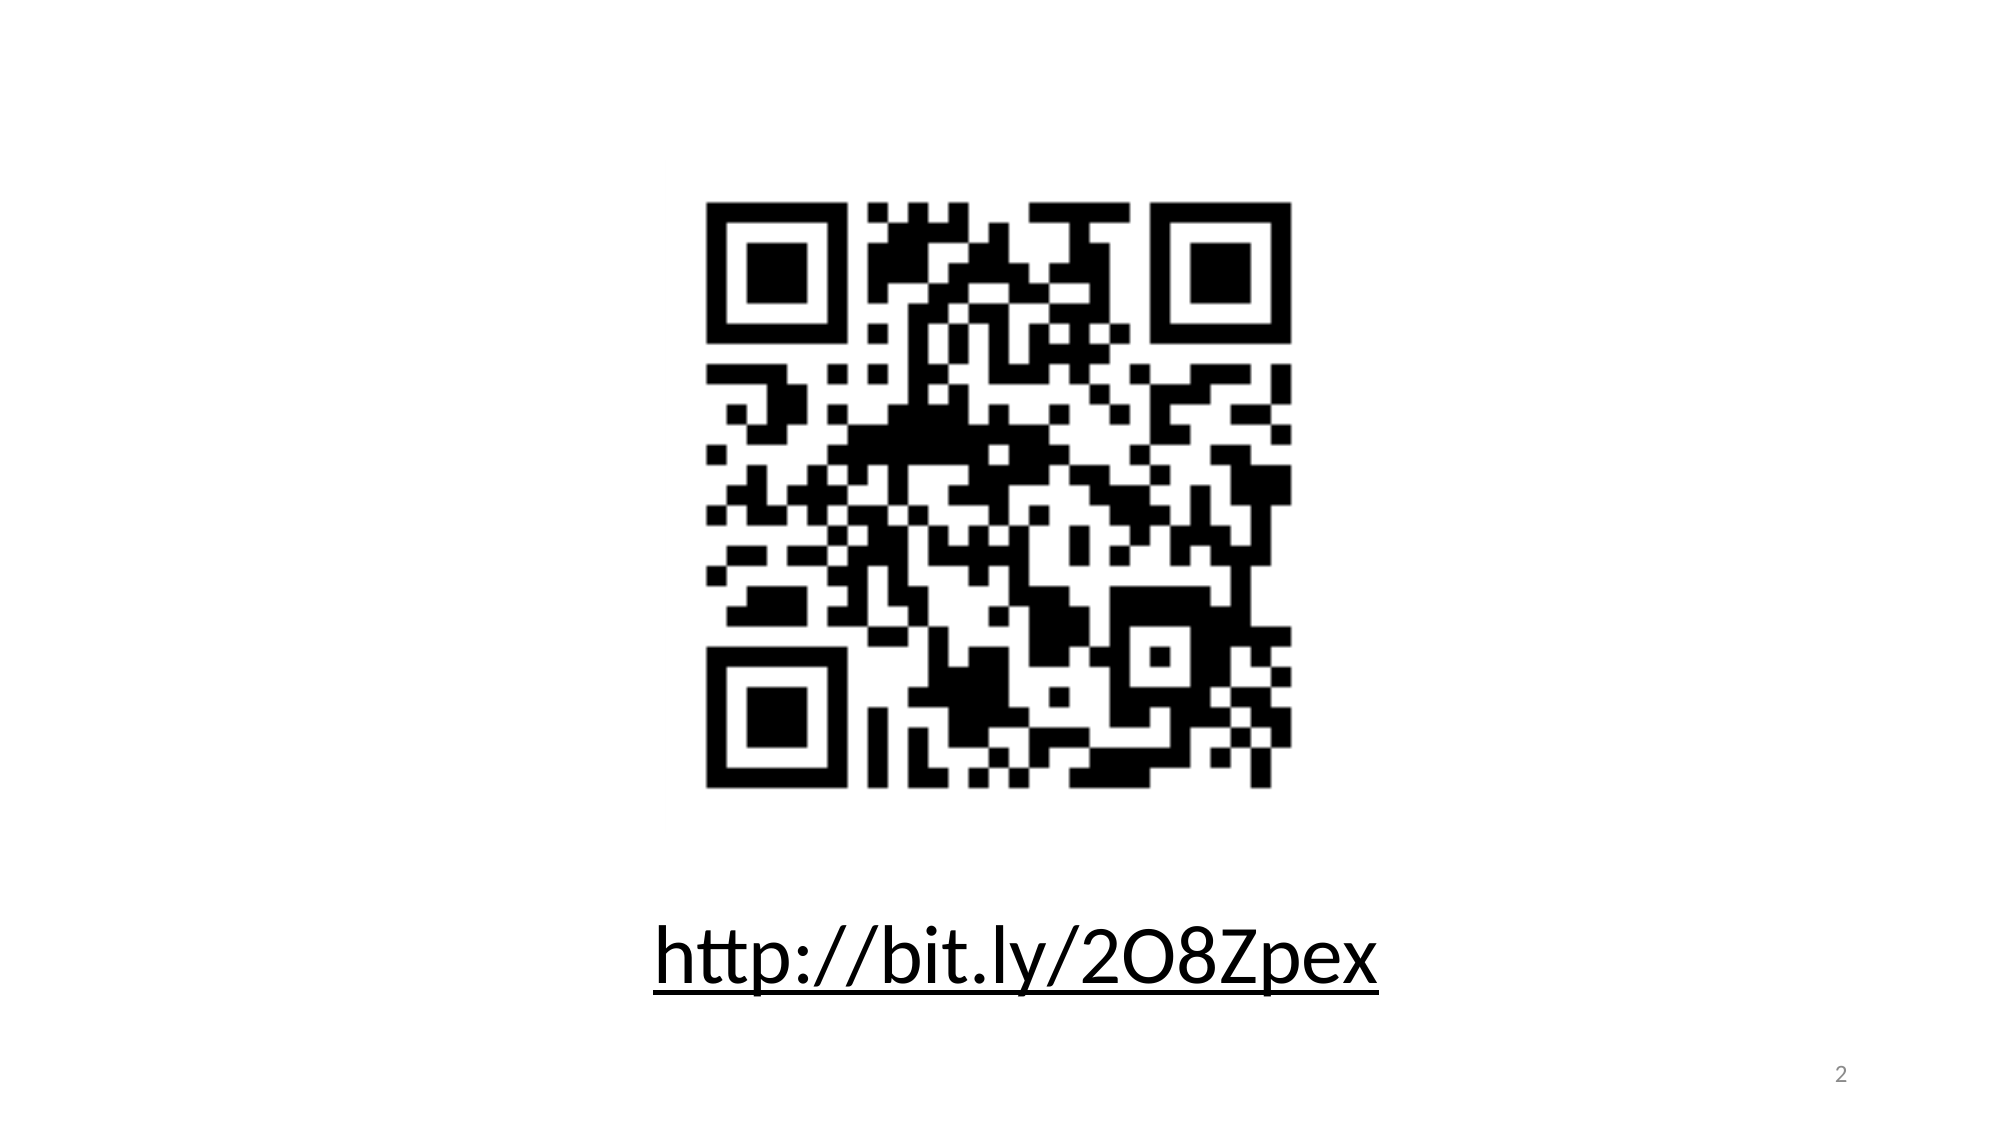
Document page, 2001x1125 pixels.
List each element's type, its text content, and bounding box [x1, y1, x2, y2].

picture [664, 160, 1336, 833]
slide_number 2 [1412, 1042, 1863, 1103]
text_box http://bit.ly/2O8Zpex [638, 893, 1413, 1008]
